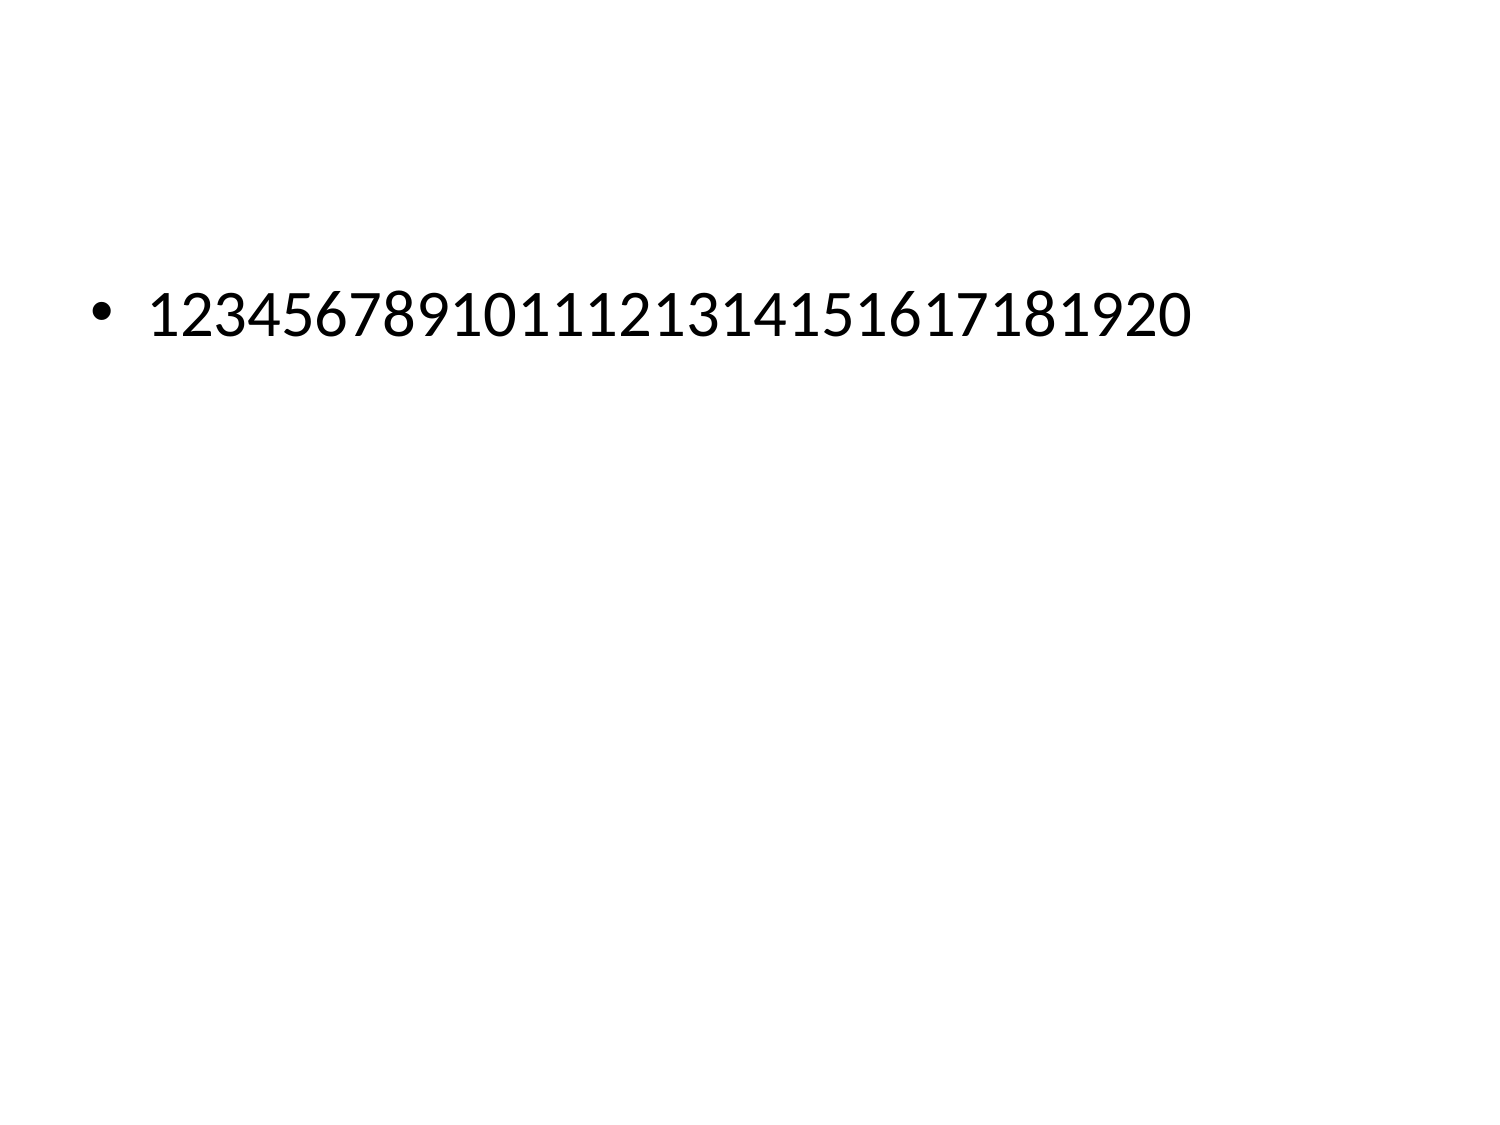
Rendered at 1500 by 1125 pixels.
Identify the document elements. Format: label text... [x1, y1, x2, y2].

list 1234567891011121314151617181920 [75, 262, 1425, 1005]
